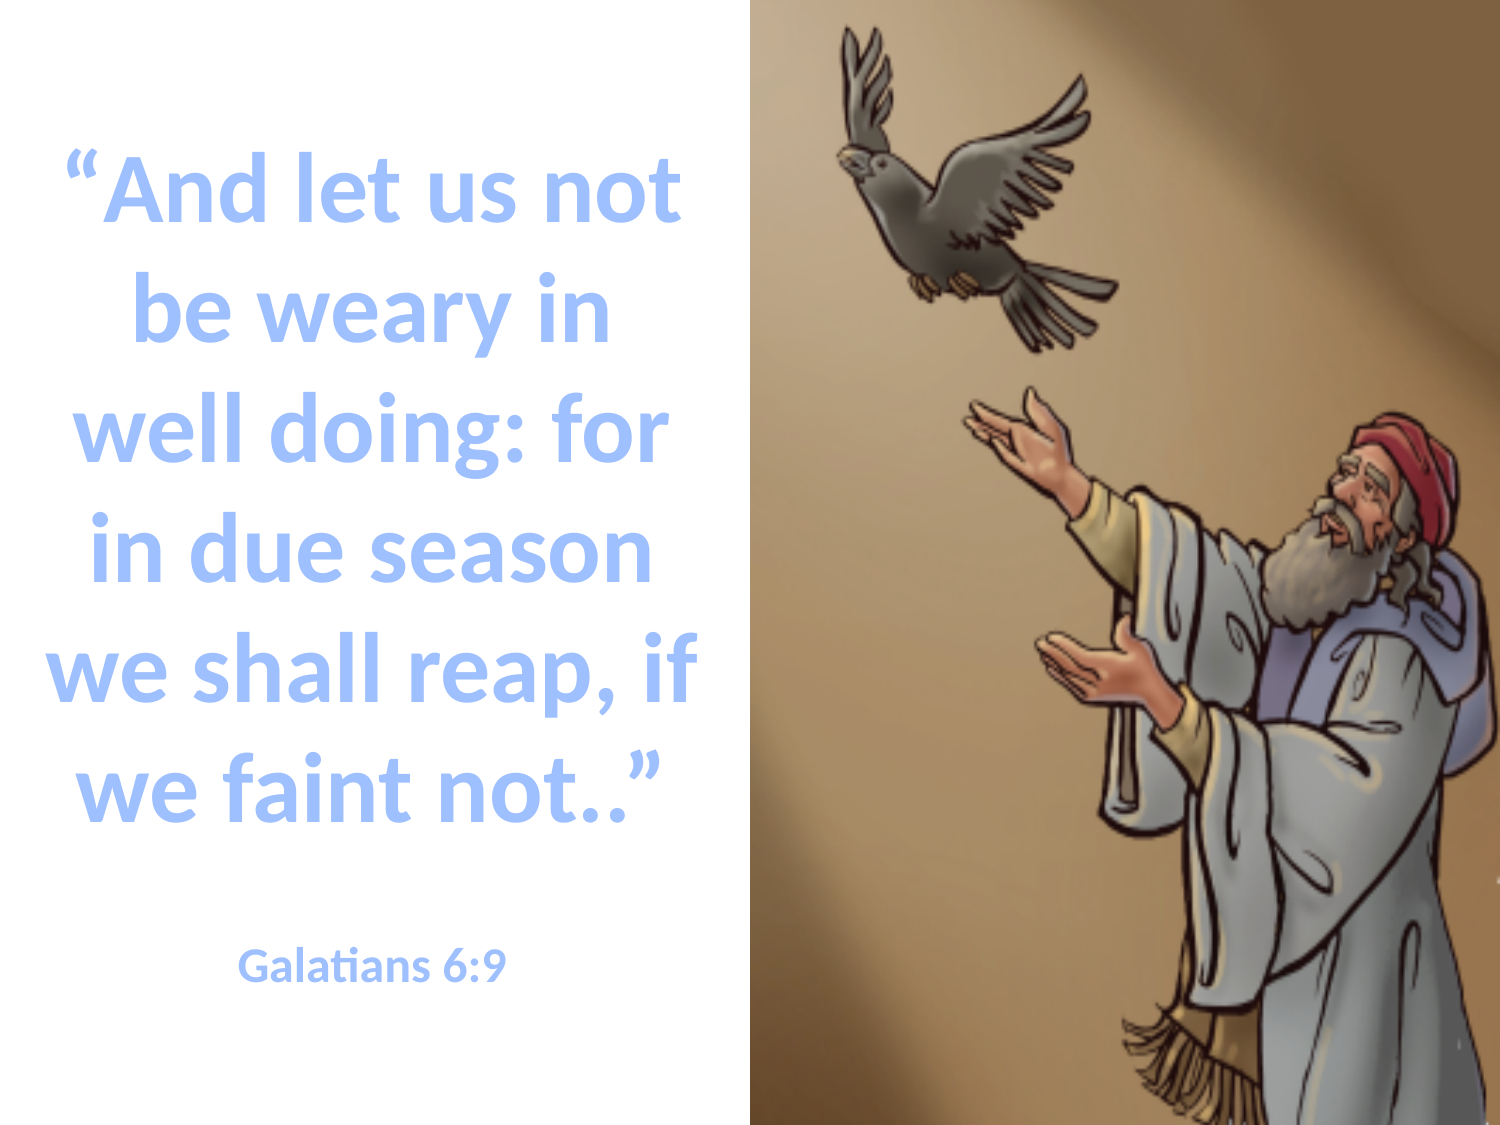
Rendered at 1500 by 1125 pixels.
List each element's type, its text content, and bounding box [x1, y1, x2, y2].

text_box “And let us not be weary in well doing: for in due season we shall reap, if we faint not..” Galatians 6:9 [29, 115, 715, 1000]
picture [749, 0, 1500, 1125]
